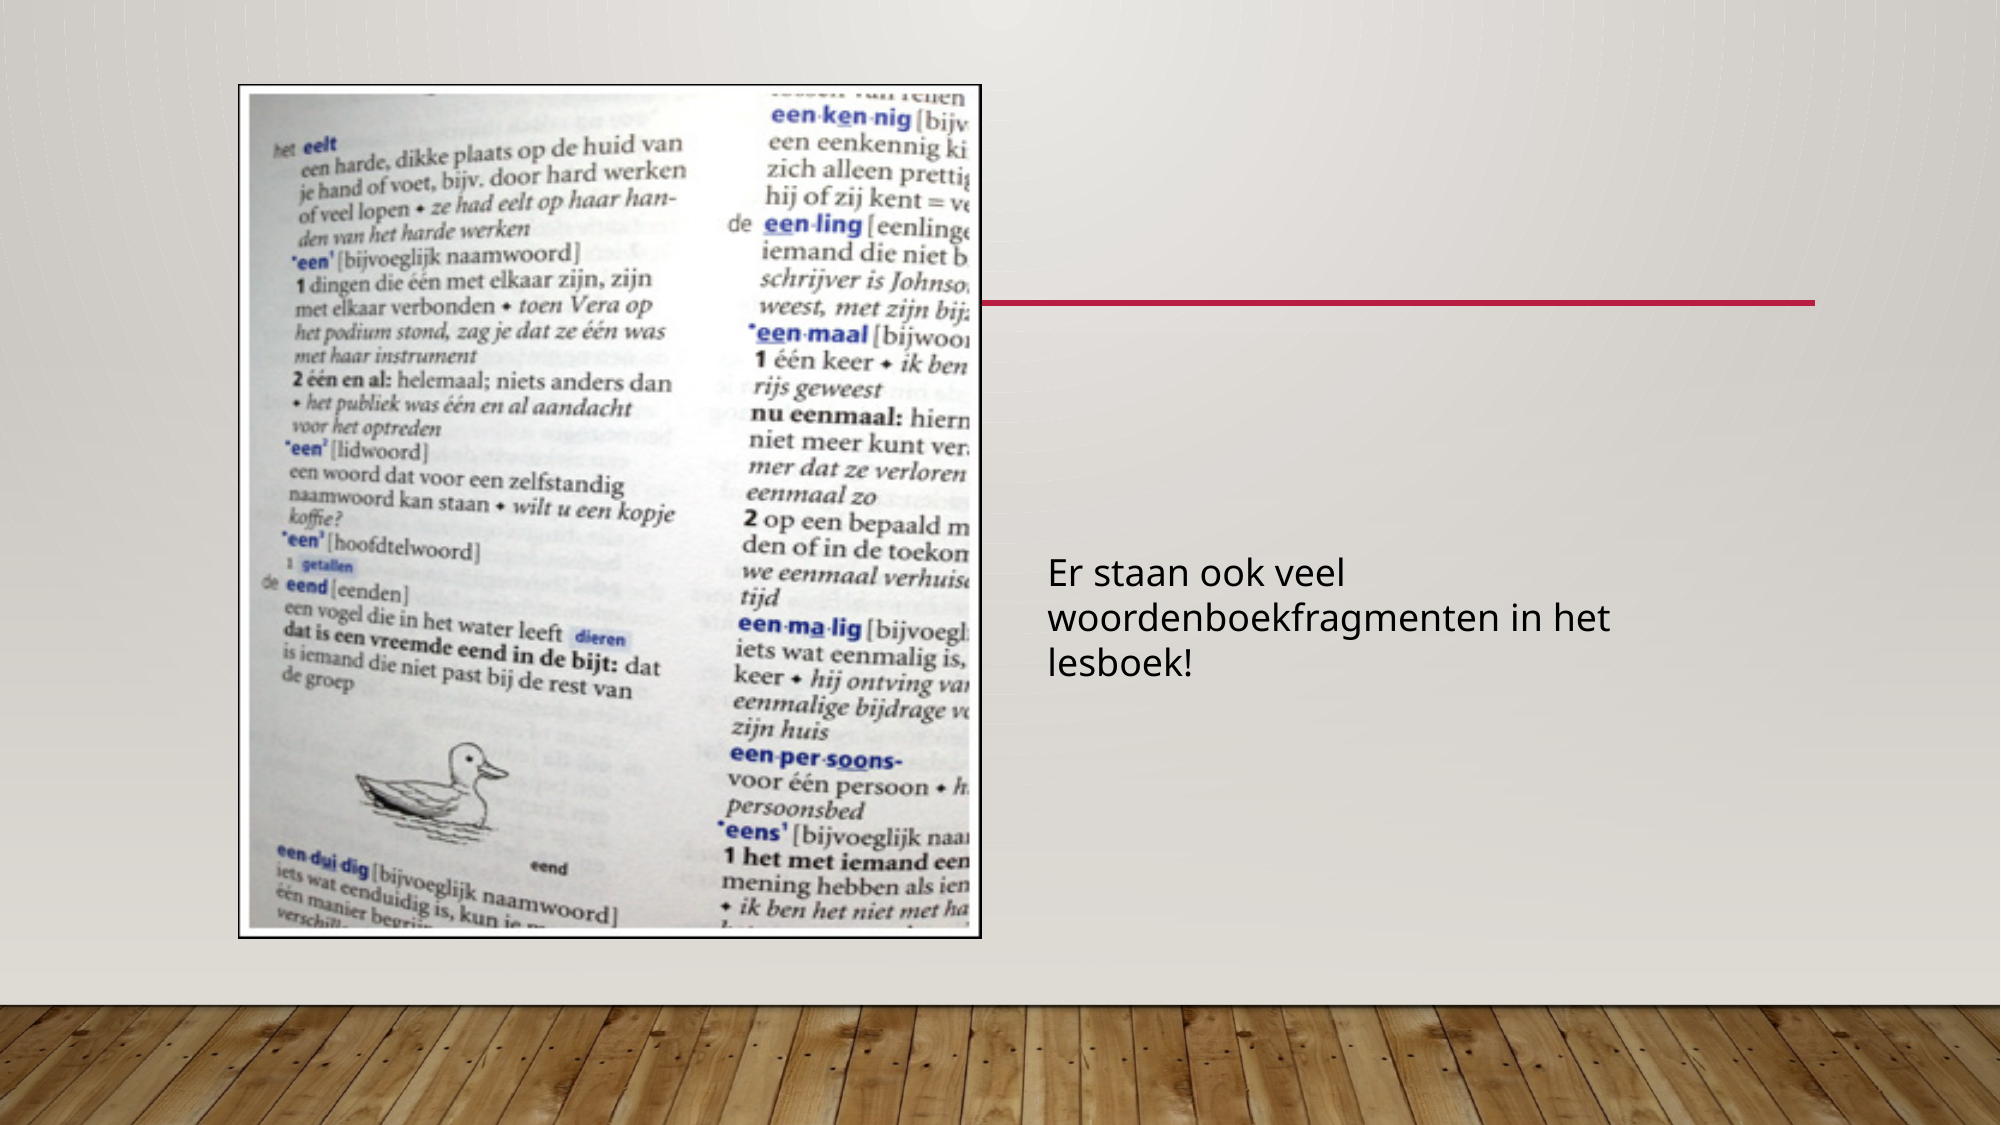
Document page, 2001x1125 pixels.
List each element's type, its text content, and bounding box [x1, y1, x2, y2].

text_box Er staan ook veel woordenboekfragmenten in het lesboek! [1032, 541, 1709, 691]
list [237, 84, 982, 939]
picture [0, 1005, 2000, 1125]
